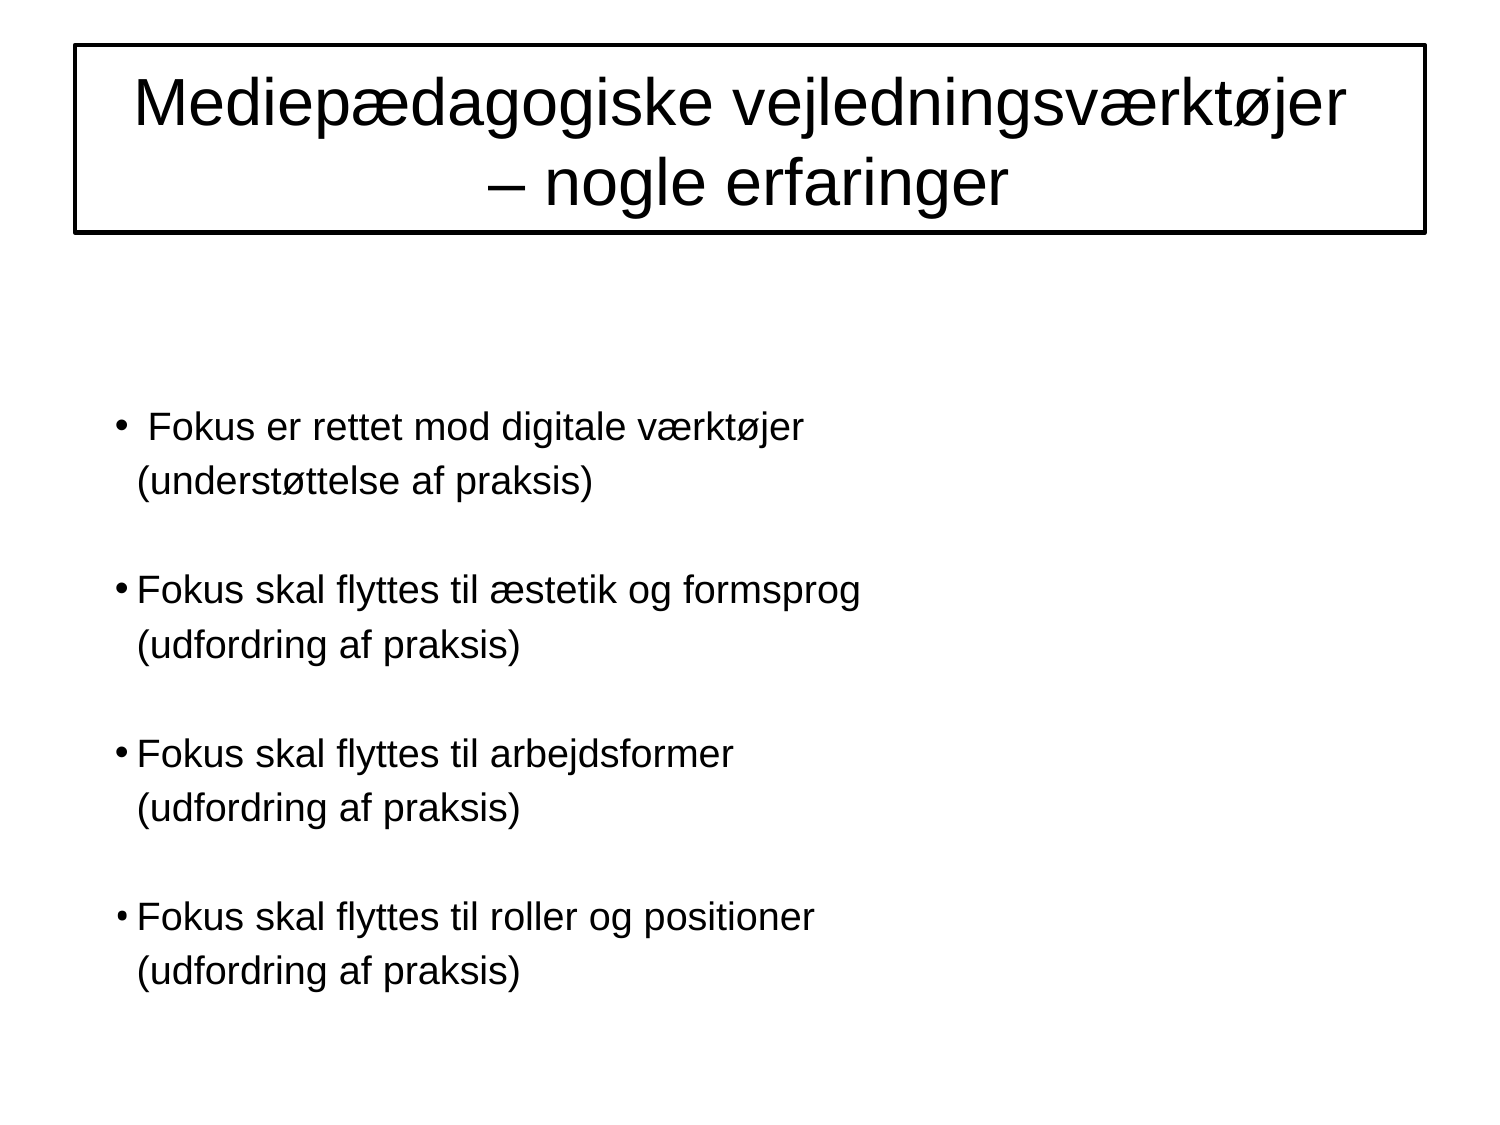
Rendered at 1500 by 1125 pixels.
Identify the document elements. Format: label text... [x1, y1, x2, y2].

list Fokus er rettet mod digitale værktøjer (understøttelse af praksis) Fokus skal flyttes til æstetik og formsprog (udfordring af praksis) Fokus skal flyttes til arbejdsformer (udfordring af praksis) Fokus skal flyttes til roller og positioner (udfordring af praksis) [100, 338, 1451, 1005]
title Mediepædagogiske vejledningsværktøjer – nogle erfaringer [73, 43, 1427, 235]
